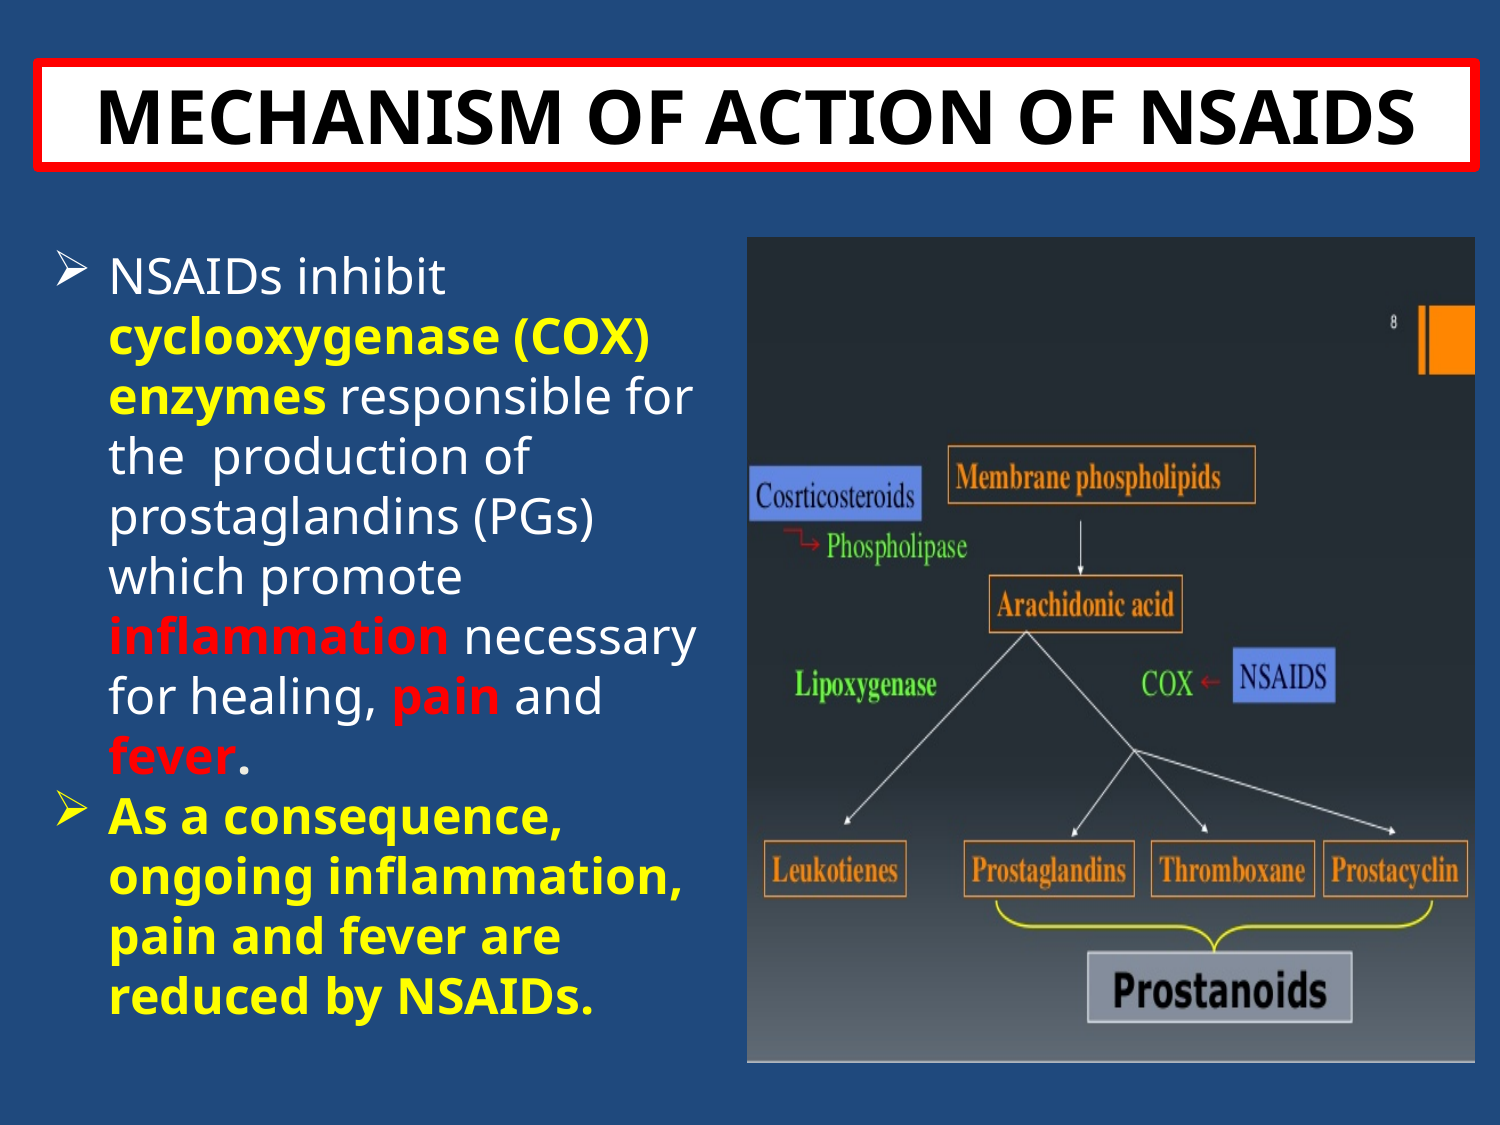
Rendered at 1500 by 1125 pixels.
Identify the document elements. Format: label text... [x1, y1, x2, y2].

text_box MECHANISM OF ACTION OF NSAIDS [37, 62, 1475, 168]
picture [747, 237, 1476, 1063]
text_box NSAIDs inhibit cyclooxygenase (COX) enzymes responsible for the production of prostaglandins (PGs) which promote inflammation necessary for healing, pain and fever. As a consequence, ongoing inflammation, pain and fever are reduced by NSAIDs. [37, 237, 747, 1033]
